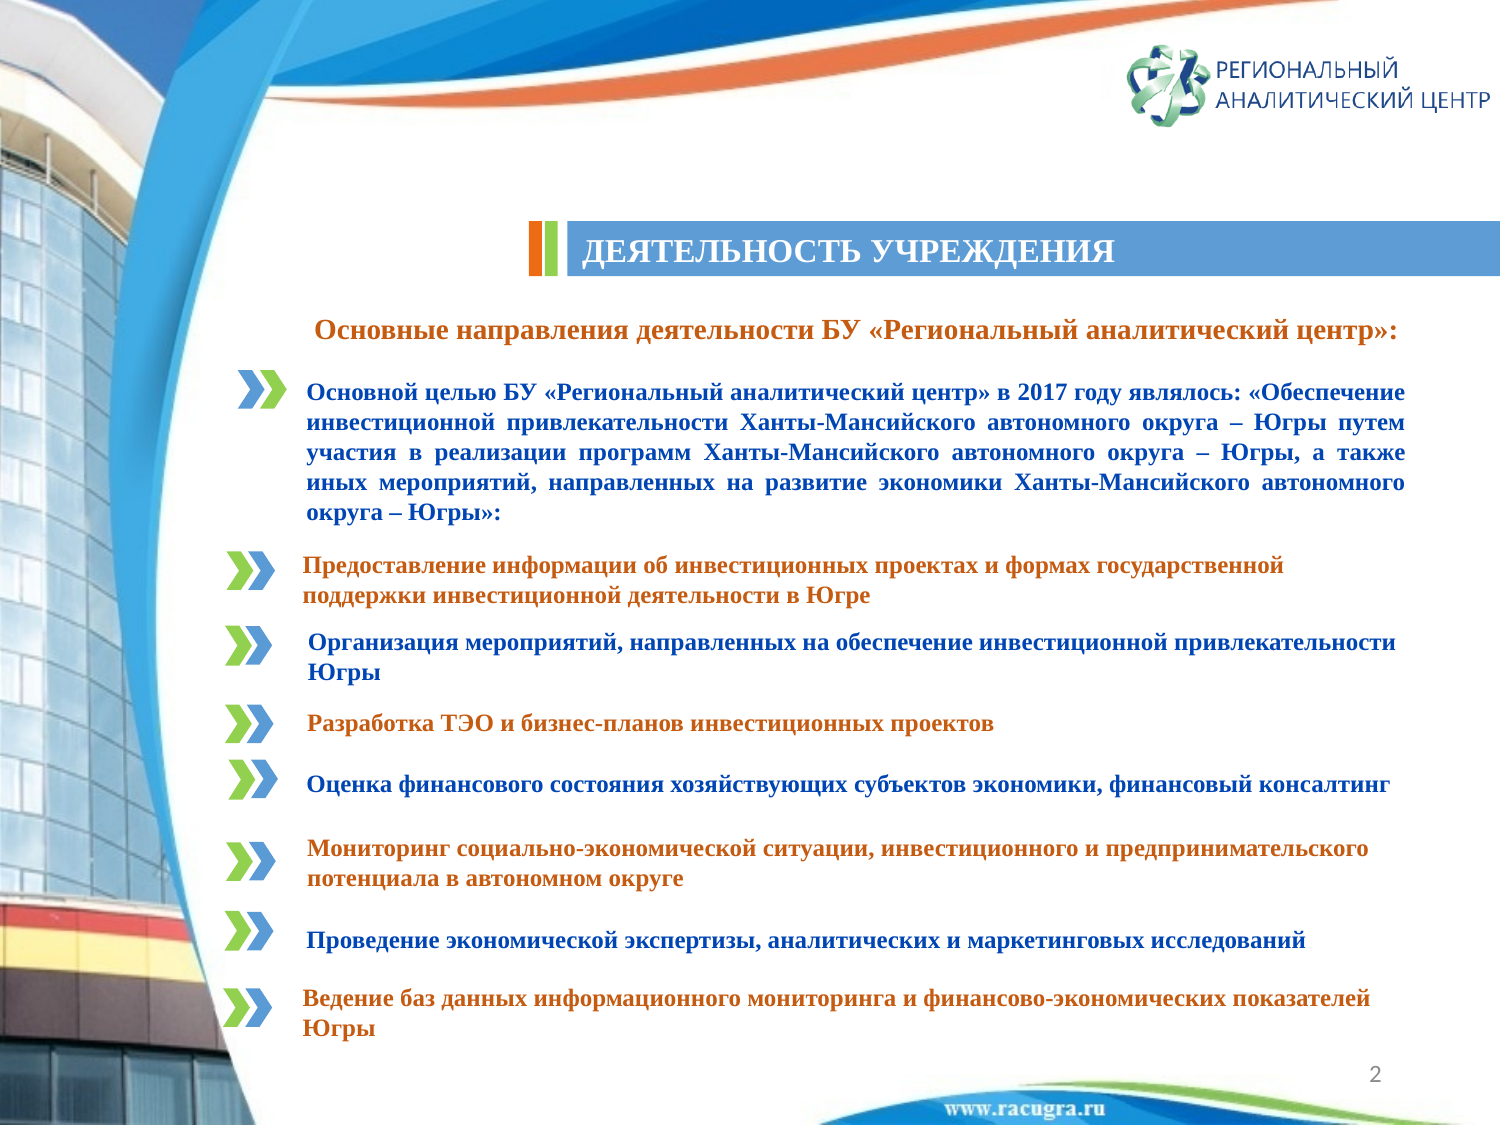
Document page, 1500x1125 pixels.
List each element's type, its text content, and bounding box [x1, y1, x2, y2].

picture [0, 0, 1500, 1125]
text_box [528, 221, 1500, 277]
text_box [259, 370, 287, 409]
text_box Основные направления деятельности БУ «Региональный аналитический центр»: Основной целью БУ «Региональный аналитический центр» в 2017 году являлось: «Обеспечение инвестиционной привлекательности Ханты-Мансийского автономного округа – Югры путем участия в реализации программ Ханты-Мансийского автономного округа – Югры, а также иных мероприятий, направленных на развитие экономики Ханты-Мансийского автономного округа – Югры»: [291, 398, 1423, 468]
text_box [224, 547, 1459, 1043]
slide_number 2 [1059, 1043, 1397, 1103]
text_box [237, 370, 265, 409]
